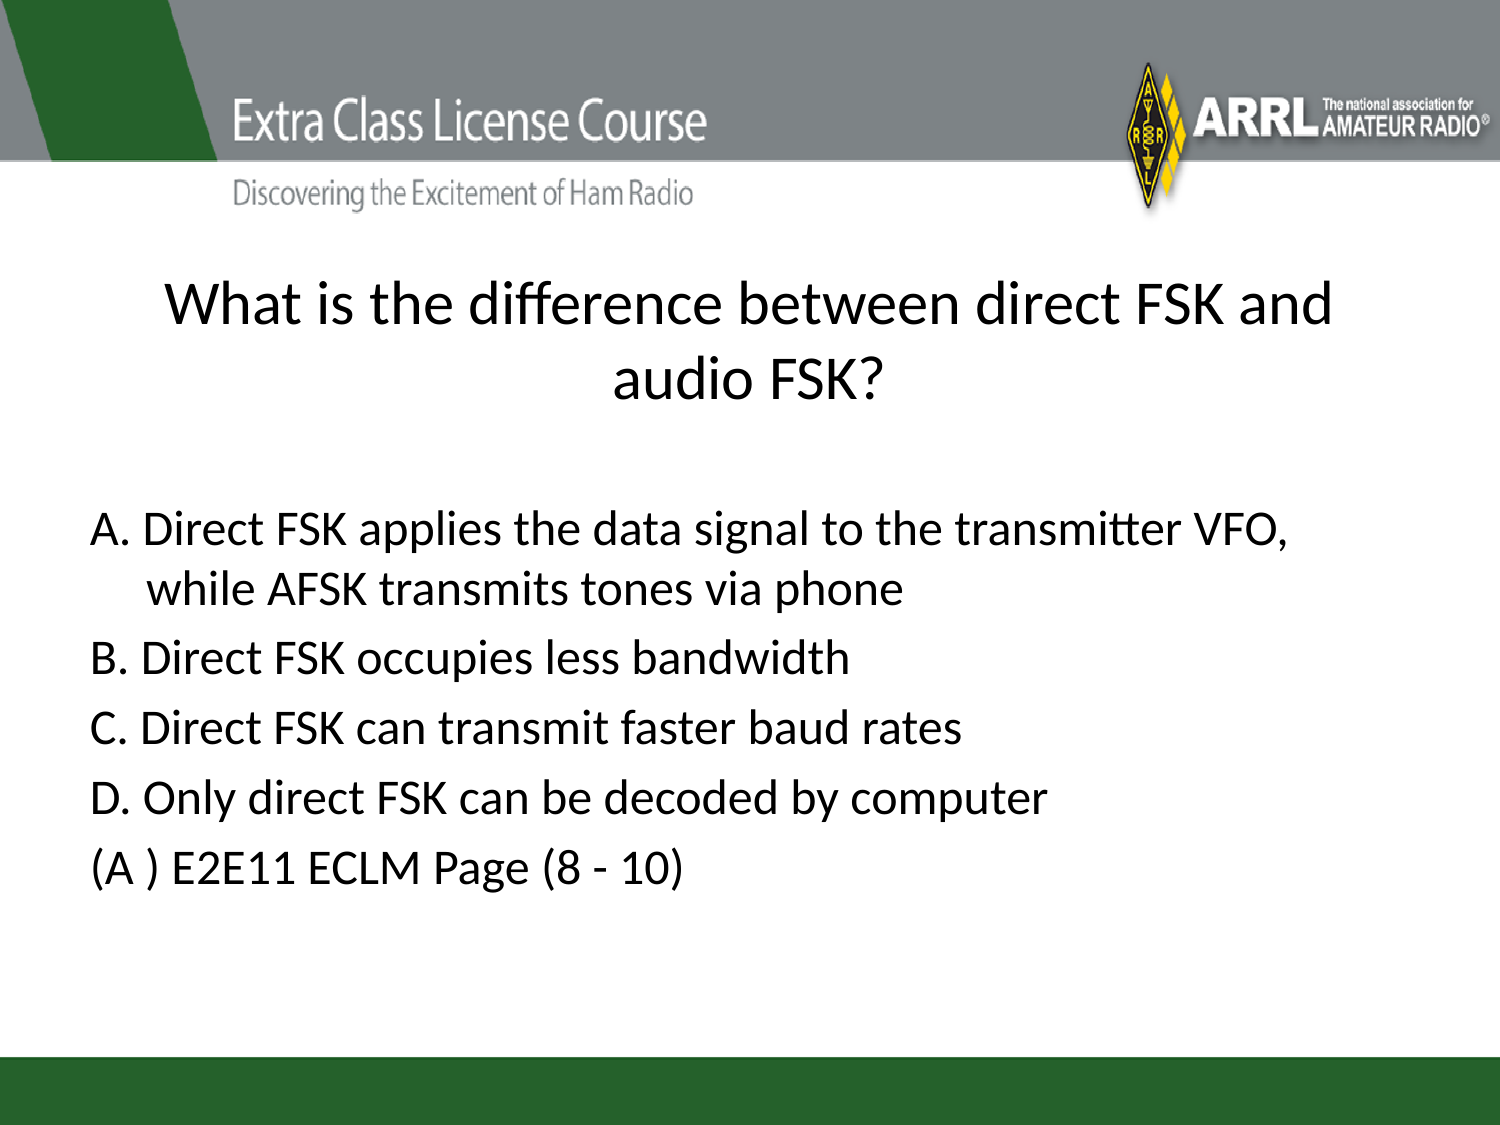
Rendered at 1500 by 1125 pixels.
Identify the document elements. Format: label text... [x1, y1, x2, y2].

title What is the difference between direct FSK and audio FSK? [75, 254, 1425, 435]
list A. Direct FSK applies the data signal to the transmitter VFO, while AFSK transmits tones via phone B. Direct FSK occupies less bandwidth C. Direct FSK can transmit faster baud rates D. Only direct FSK can be decoded by computer (A ) E2E11 ECLM Page (8 - 10) [75, 487, 1425, 1005]
picture [0, 0, 1500, 1125]
